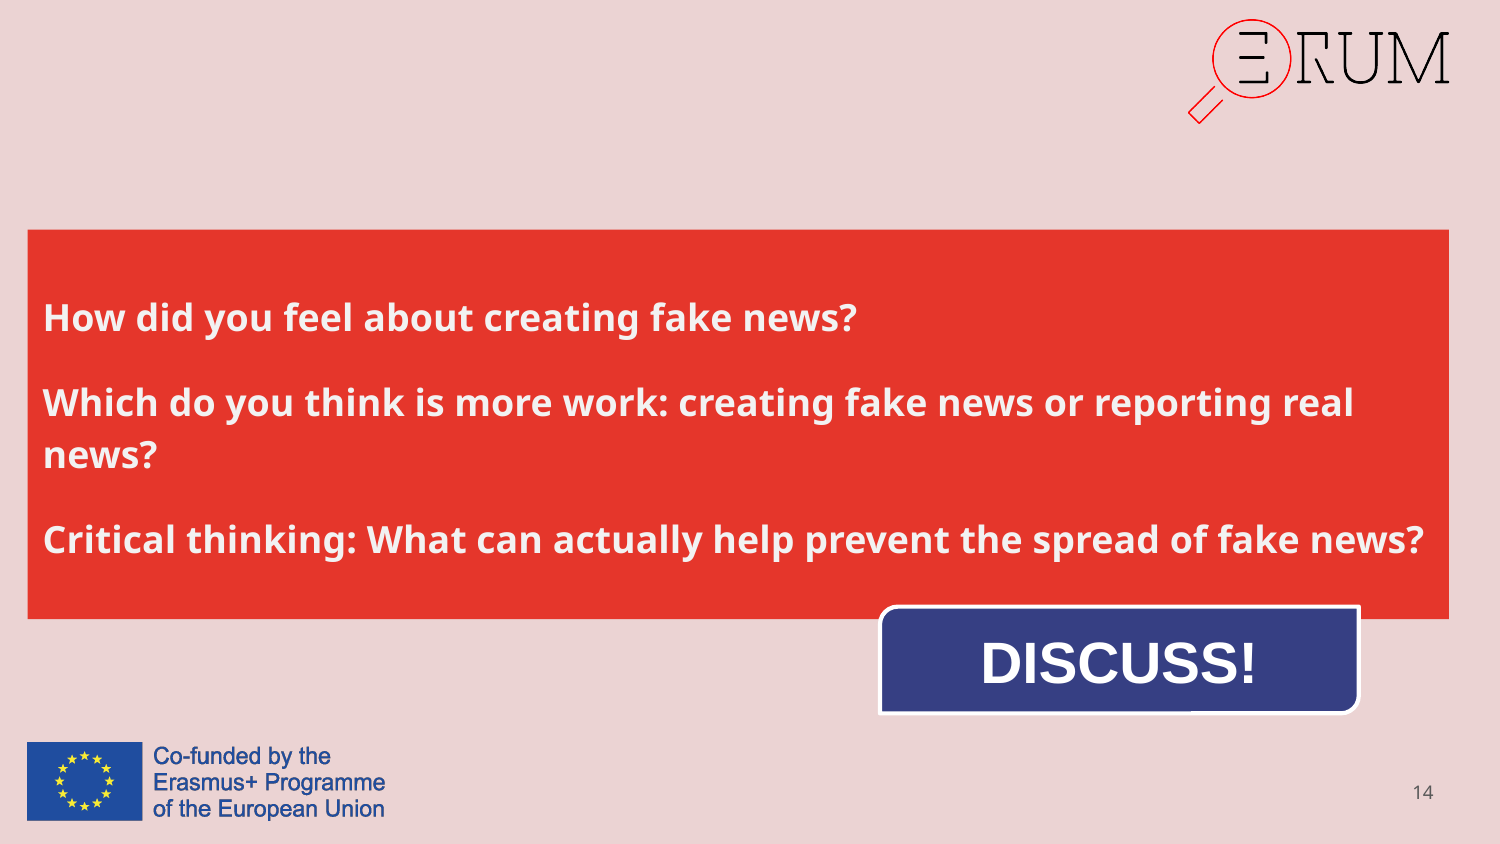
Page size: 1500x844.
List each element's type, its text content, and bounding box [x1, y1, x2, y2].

picture [27, 742, 385, 821]
text_box How did you feel about creating fake news? Which do you think is more work: creating fake news or reporting real news? Critical thinking: What can actually help prevent the spread of fake news? [27, 229, 1449, 620]
slide_number 14 [1358, 761, 1449, 826]
text_box DISCUSS! [879, 606, 1359, 714]
picture [1136, 0, 1500, 137]
